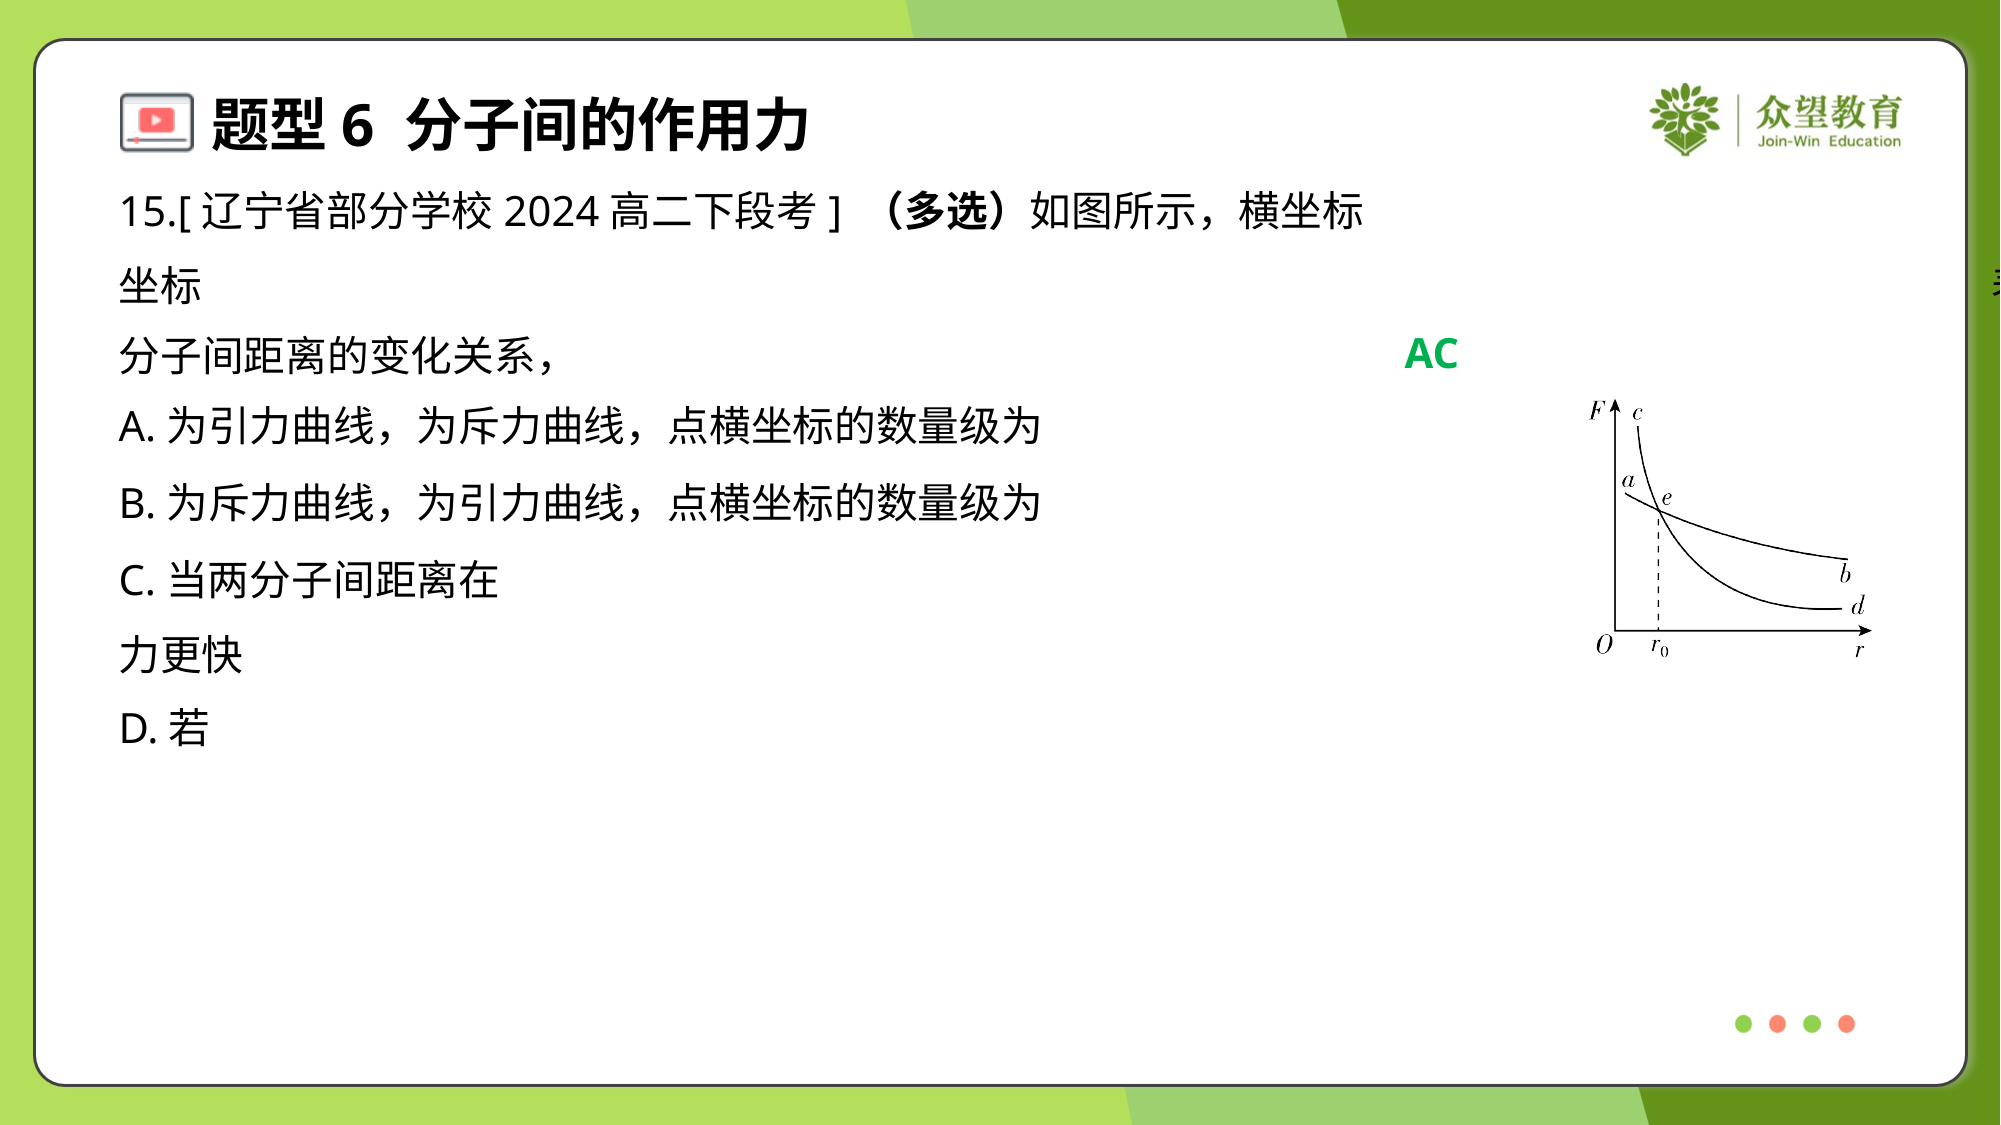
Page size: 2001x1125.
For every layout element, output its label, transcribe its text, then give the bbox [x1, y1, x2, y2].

picture [0, 0, 2000, 1125]
text_box AC [1387, 306, 1477, 371]
